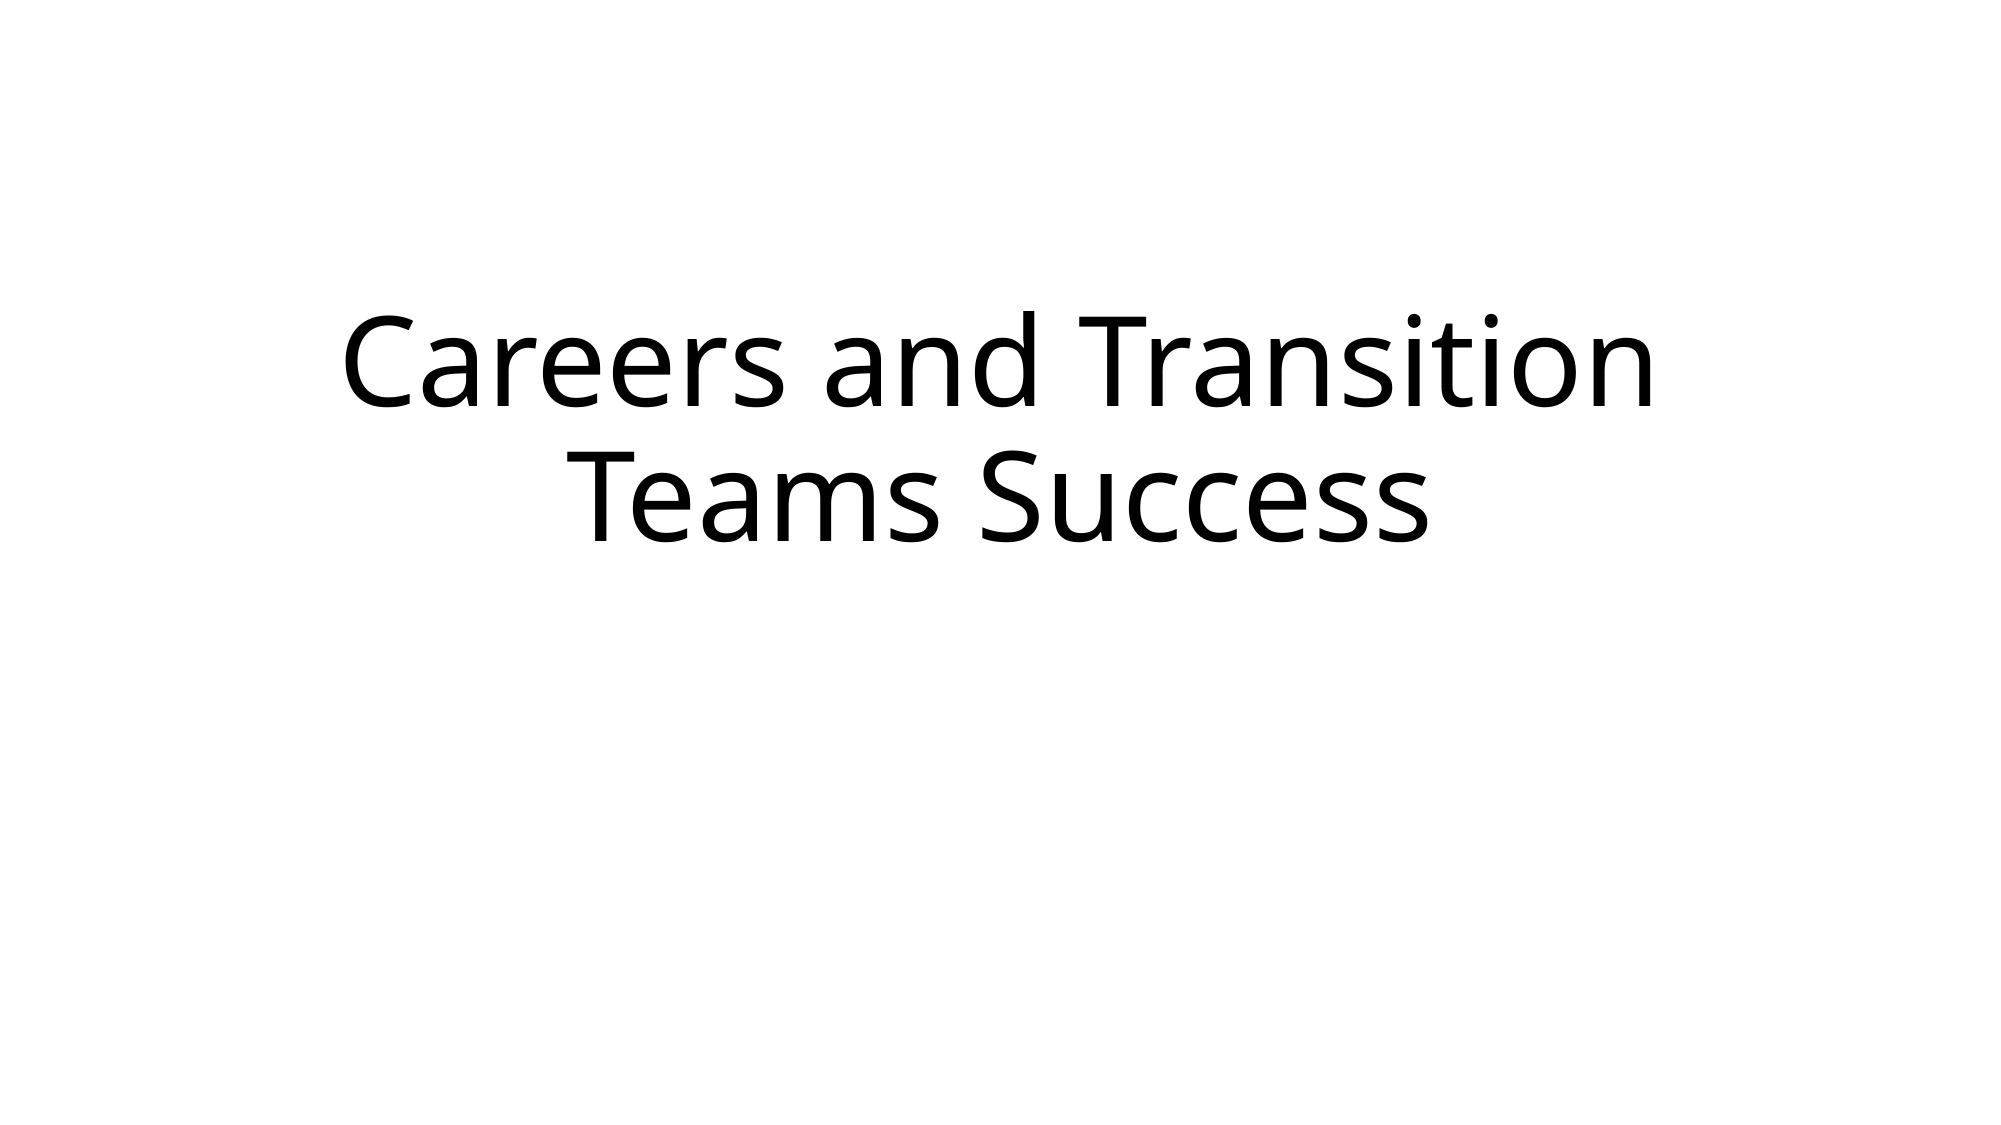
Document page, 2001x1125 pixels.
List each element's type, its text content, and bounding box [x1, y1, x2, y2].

title Careers and Transition Teams Success [249, 184, 1750, 576]
